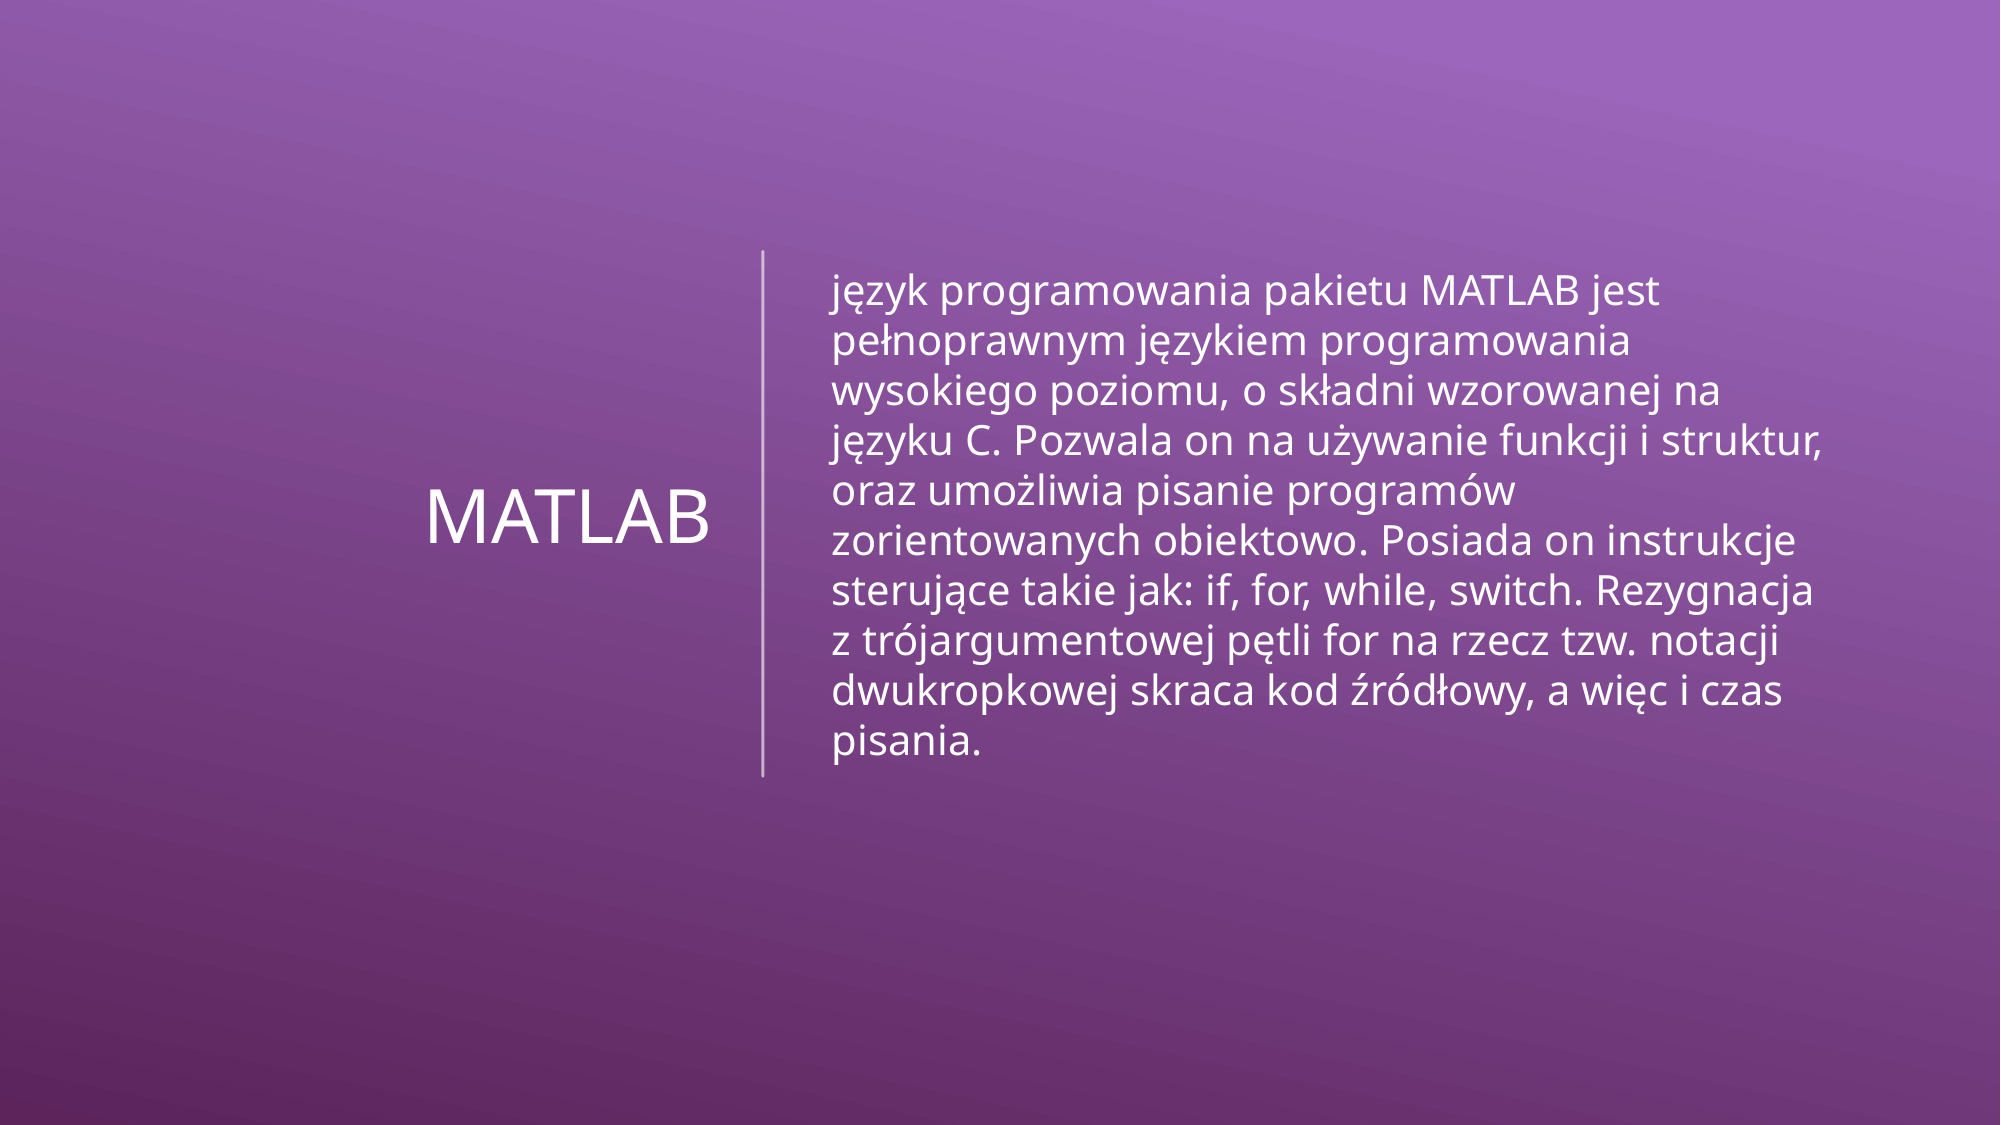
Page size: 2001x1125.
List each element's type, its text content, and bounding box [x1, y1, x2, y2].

text_box [0, 0, 2000, 1125]
list język programowania pakietu MATLAB jest pełnoprawnym językiem programowania wysokiego poziomu, o składni wzorowanej na języku C. Pozwala on na używanie funkcji i struktur, oraz umożliwia pisanie programów zorientowanych obiektowo. Posiada on instrukcje sterujące takie jak: if, for, while, switch. Rezygnacja z trójargumentowej pętli for na rzecz tzw. notacji dwukropkowej skraca kod źródłowy, a więc i czas pisania. [816, 112, 1849, 915]
title MATLAB [112, 112, 727, 915]
